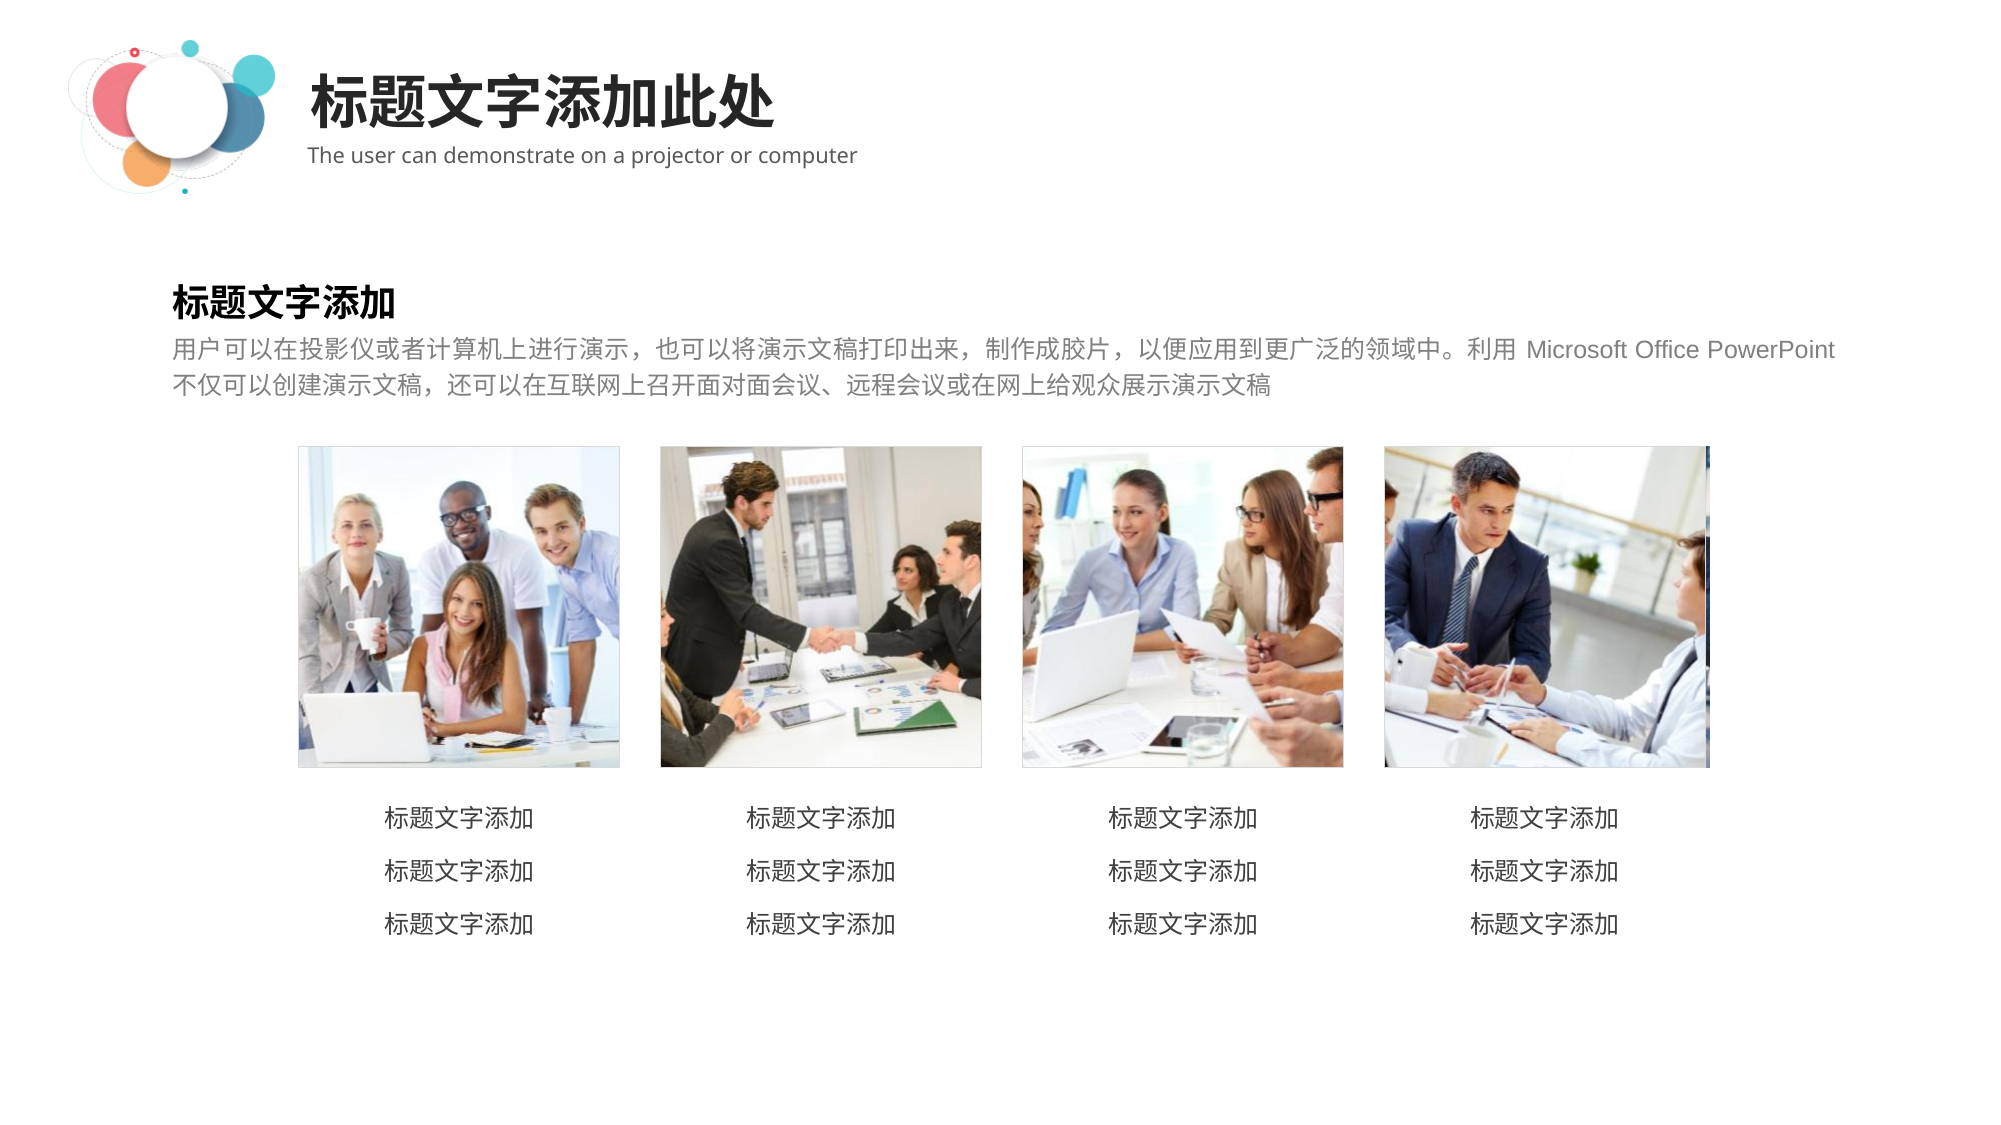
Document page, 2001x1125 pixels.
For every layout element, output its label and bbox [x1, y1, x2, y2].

picture [660, 446, 982, 768]
text_box [292, 58, 911, 176]
picture [298, 446, 620, 768]
text_box [157, 262, 1857, 409]
text_box [1053, 789, 1313, 947]
text_box [1415, 789, 1675, 947]
picture [68, 40, 275, 194]
text_box [329, 789, 589, 947]
picture [1022, 446, 1344, 768]
text_box [691, 789, 951, 947]
picture [1384, 446, 1710, 768]
